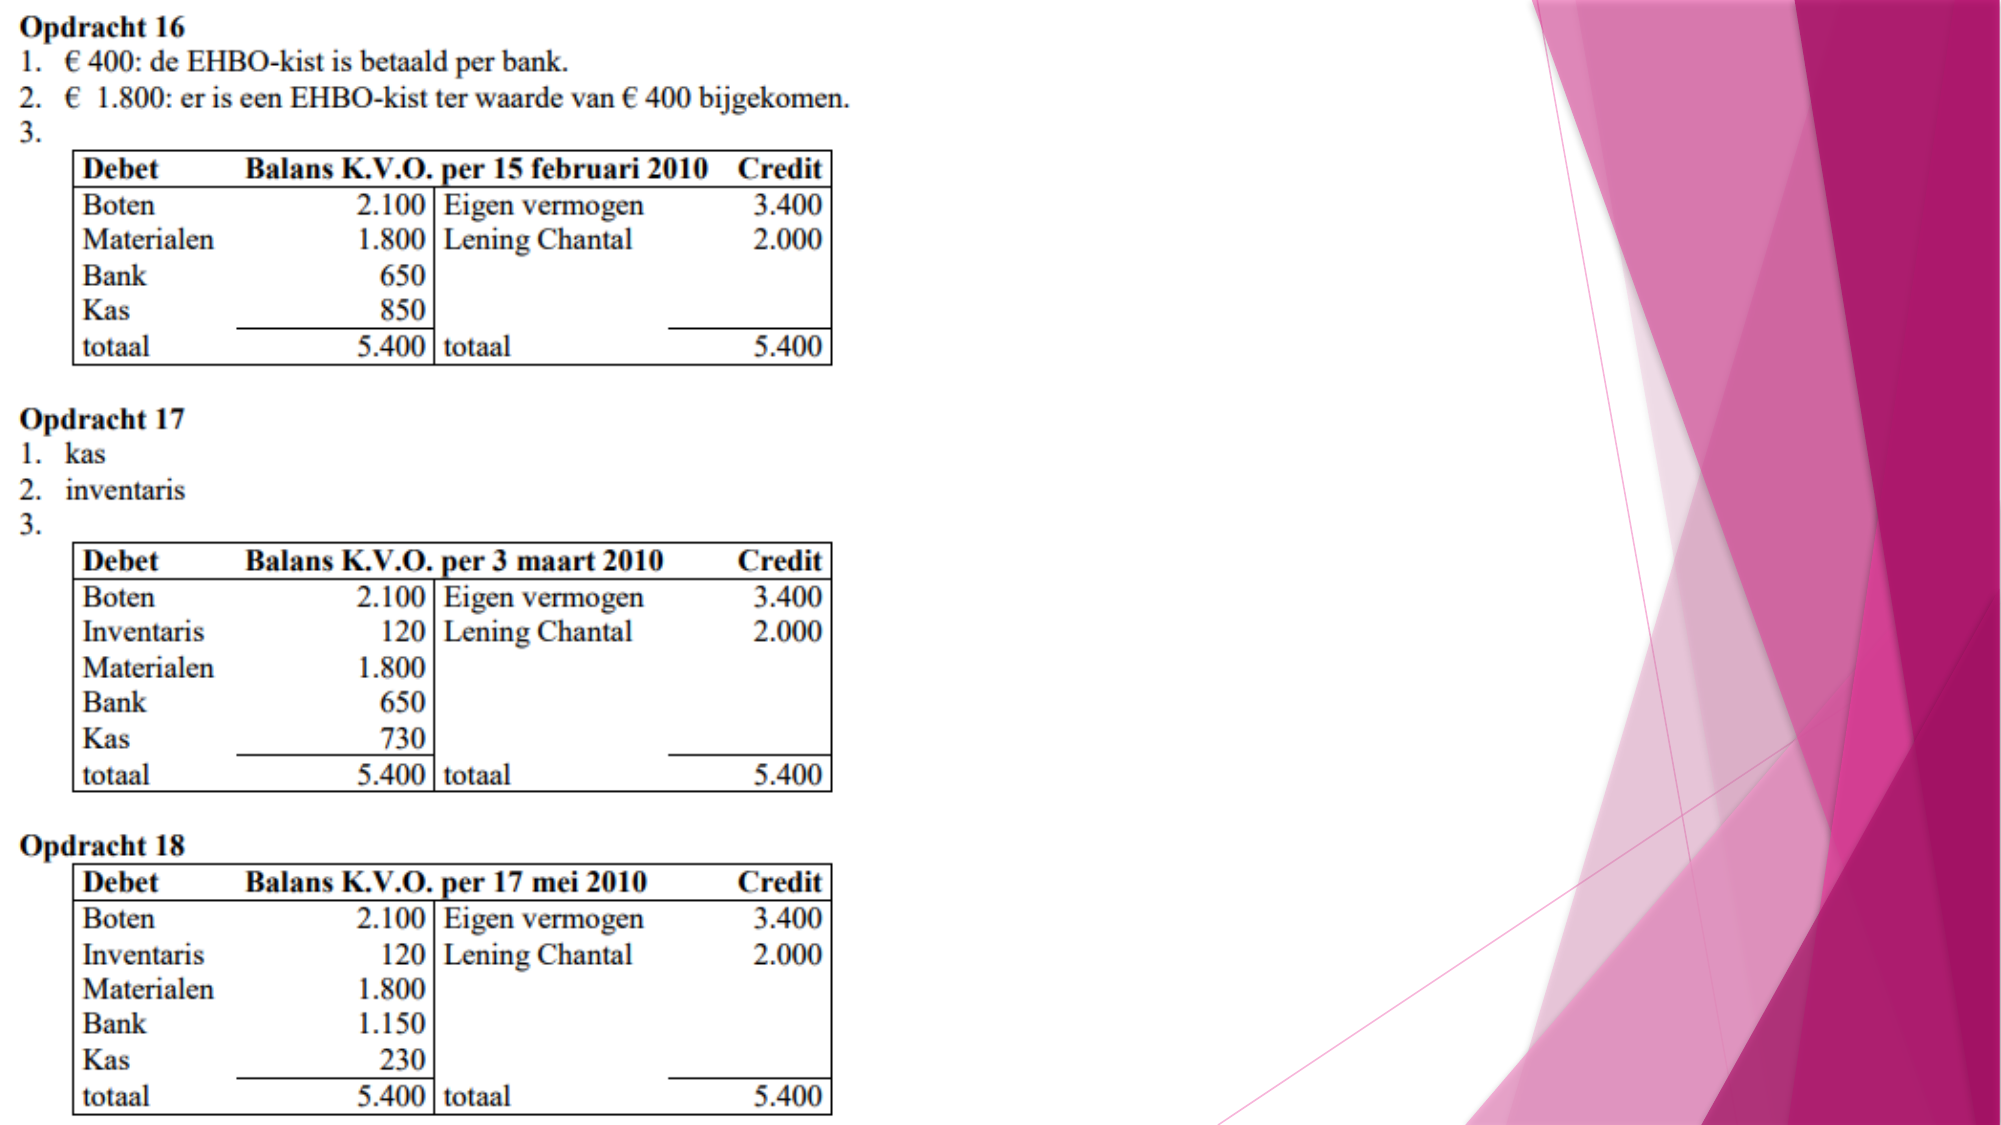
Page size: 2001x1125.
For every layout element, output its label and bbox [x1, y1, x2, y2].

picture [0, 0, 897, 1125]
